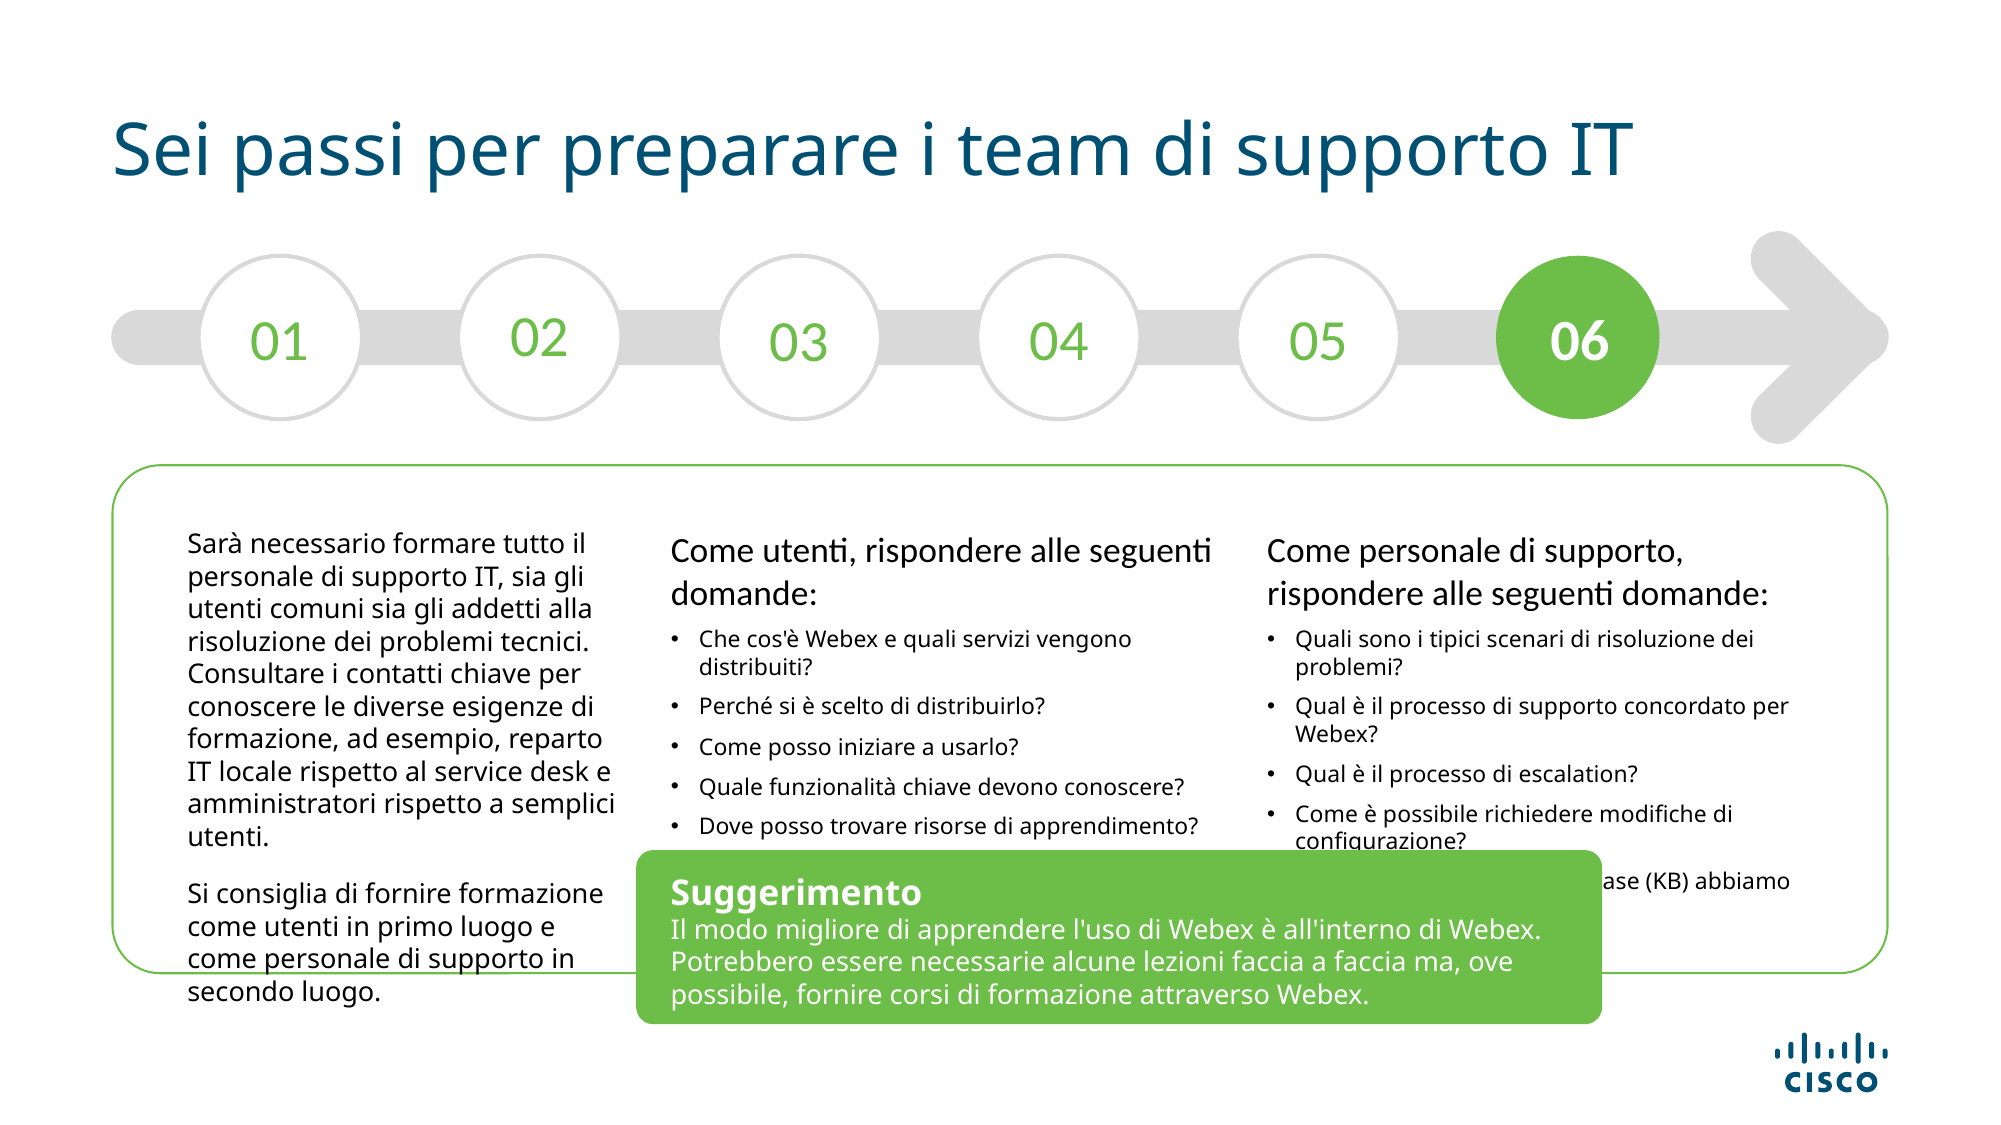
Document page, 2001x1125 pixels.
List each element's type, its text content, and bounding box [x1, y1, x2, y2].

title Sei passi per preparare i team di supporto IT [112, 112, 1838, 232]
text_box Come utenti, rispondere alle seguenti domande: Che cos'è Webex e quali servizi vengono distribuiti? Perché si è scelto di distribuirlo? Come posso iniziare a usarlo? Quale funzionalità chiave devono conoscere? Dove posso trovare risorse di apprendimento? Come personale di supporto, rispondere alle seguenti domande: Quali sono i tipici scenari di risoluzione dei problemi? Qual è il processo di supporto concordato per Webex? Qual è il processo di escalation? Come è possibile richiedere modifiche di configurazione? Quali articoli di knowledge base (KB) abbiamo creato? [670, 527, 1834, 949]
text_box Sarà necessario formare tutto il personale di supporto IT, sia gli utenti comuni sia gli addetti alla risoluzione dei problemi tecnici. Consultare i contatti chiave per conoscere le diverse esigenze di formazione, ad esempio, reparto IT locale rispetto al service desk e amministratori rispetto a semplici utenti. Si consiglia di fornire formazione come utenti in primo luogo e come personale di supporto in secondo luogo. [187, 526, 622, 1007]
text_box [111, 464, 1889, 975]
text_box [112, 232, 1888, 443]
text_box Suggerimento Il modo migliore di apprendere l'uso di Webex è all'interno di Webex. Potrebbero essere necessarie alcune lezioni faccia a faccia ma, ove possibile, fornire corsi di formazione attraverso Webex. [655, 862, 1584, 1017]
text_box [636, 850, 1603, 1025]
